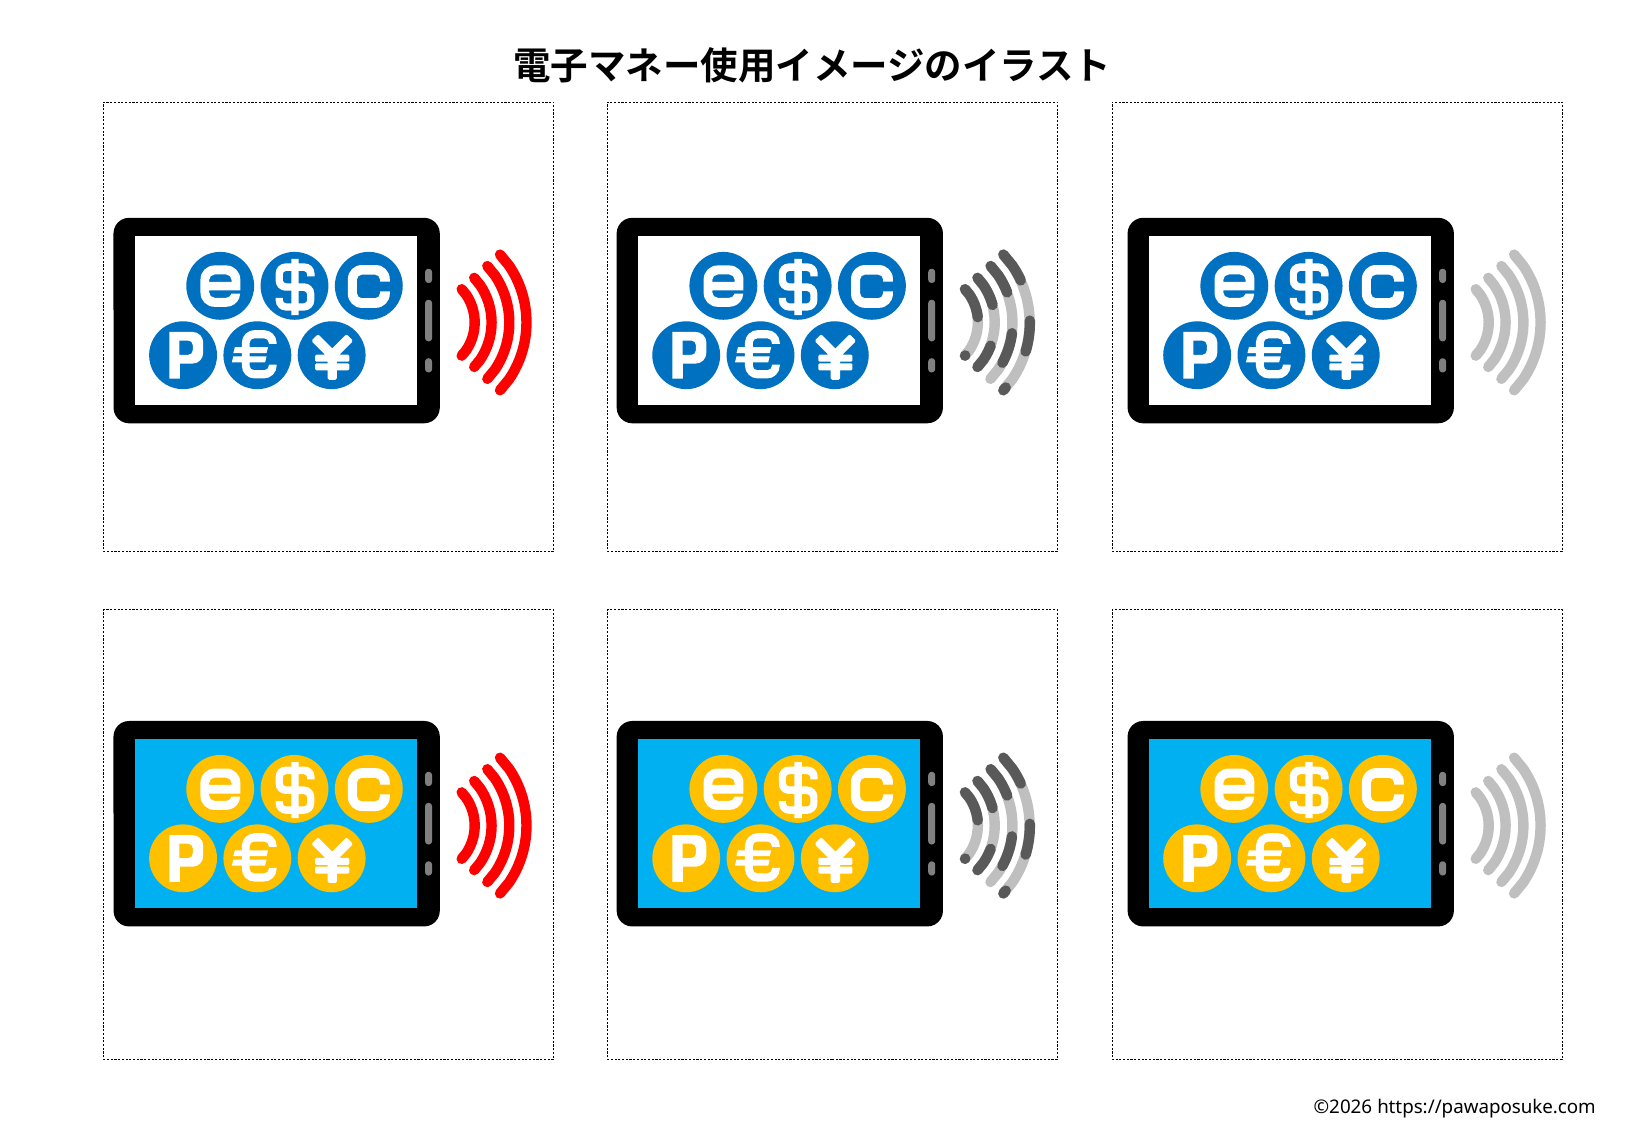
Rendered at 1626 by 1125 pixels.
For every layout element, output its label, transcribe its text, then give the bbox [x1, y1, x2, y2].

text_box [115, 722, 527, 925]
text_box 電子マネー使用イメージのイラスト [498, 34, 1127, 95]
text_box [618, 219, 1031, 422]
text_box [618, 722, 1031, 925]
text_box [1129, 722, 1541, 925]
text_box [1129, 219, 1541, 422]
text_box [115, 219, 527, 422]
